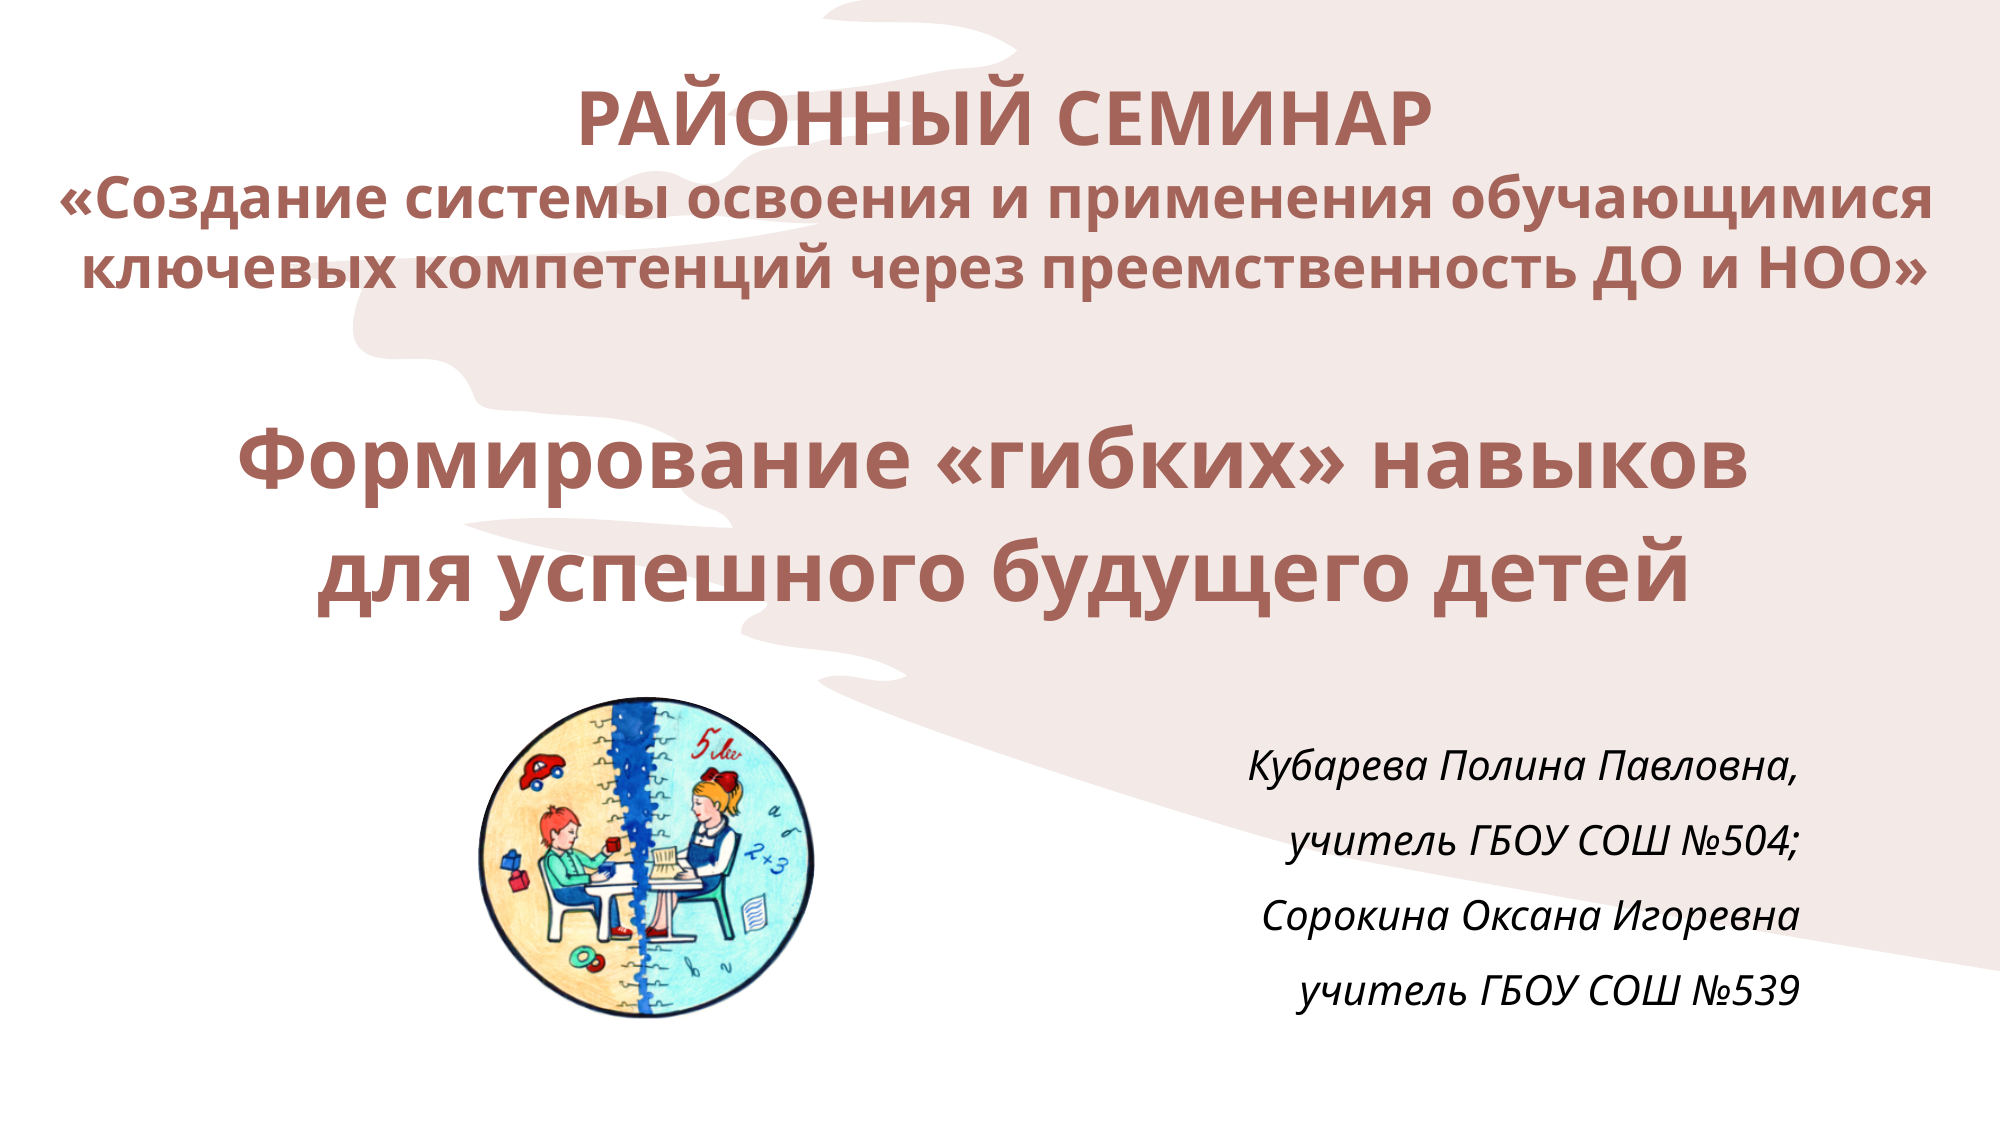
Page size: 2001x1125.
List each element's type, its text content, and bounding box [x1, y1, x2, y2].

picture [477, 696, 815, 1021]
text_box Формирование «гибких» навыков для успешного будущего детей [0, 387, 2000, 636]
text_box Кубарева Полина Павловна, учитель ГБОУ СОШ №504; Сорокина Оксана Игоревна учитель ГБОУ СОШ №539 [1232, 706, 1816, 1022]
text_box РАЙОННЫЙ СЕМИНАР «Создание системы освоения и применения обучающимися ключевых компетенций через преемственность ДО и НОО» [0, 0, 2000, 308]
